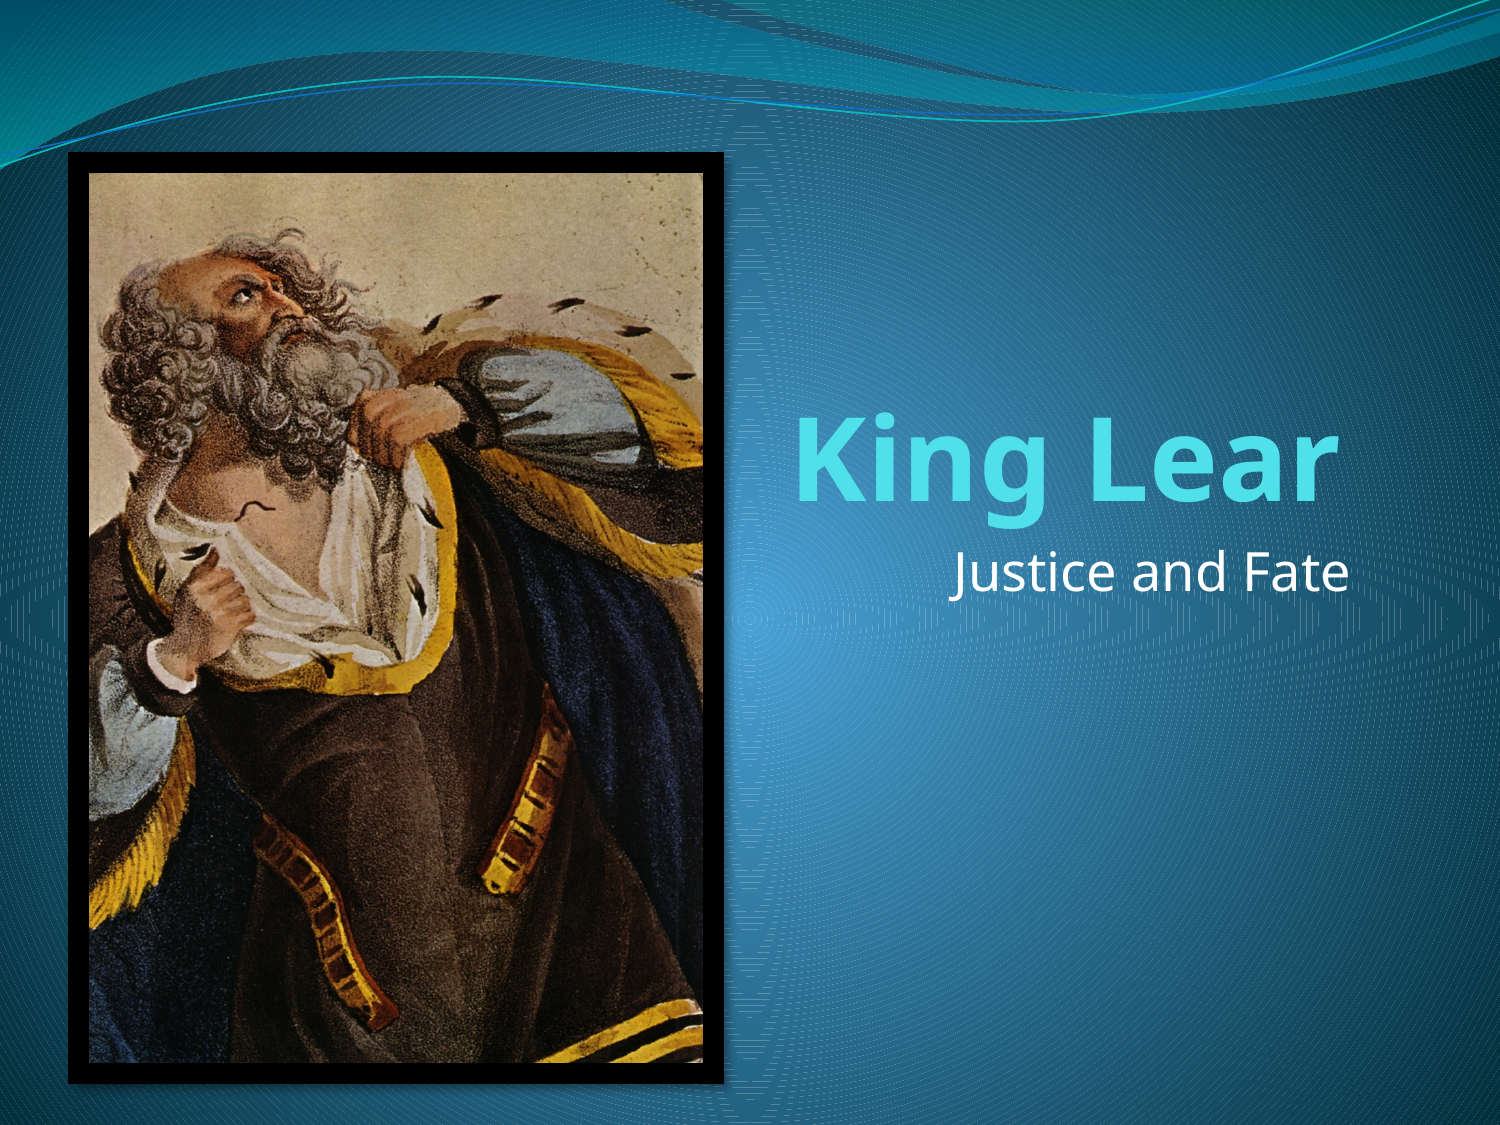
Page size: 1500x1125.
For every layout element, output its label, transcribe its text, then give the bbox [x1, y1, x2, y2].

picture [88, 172, 703, 1064]
title King Lear [735, 224, 1376, 525]
subtitle Justice and Fate [735, 529, 1376, 818]
